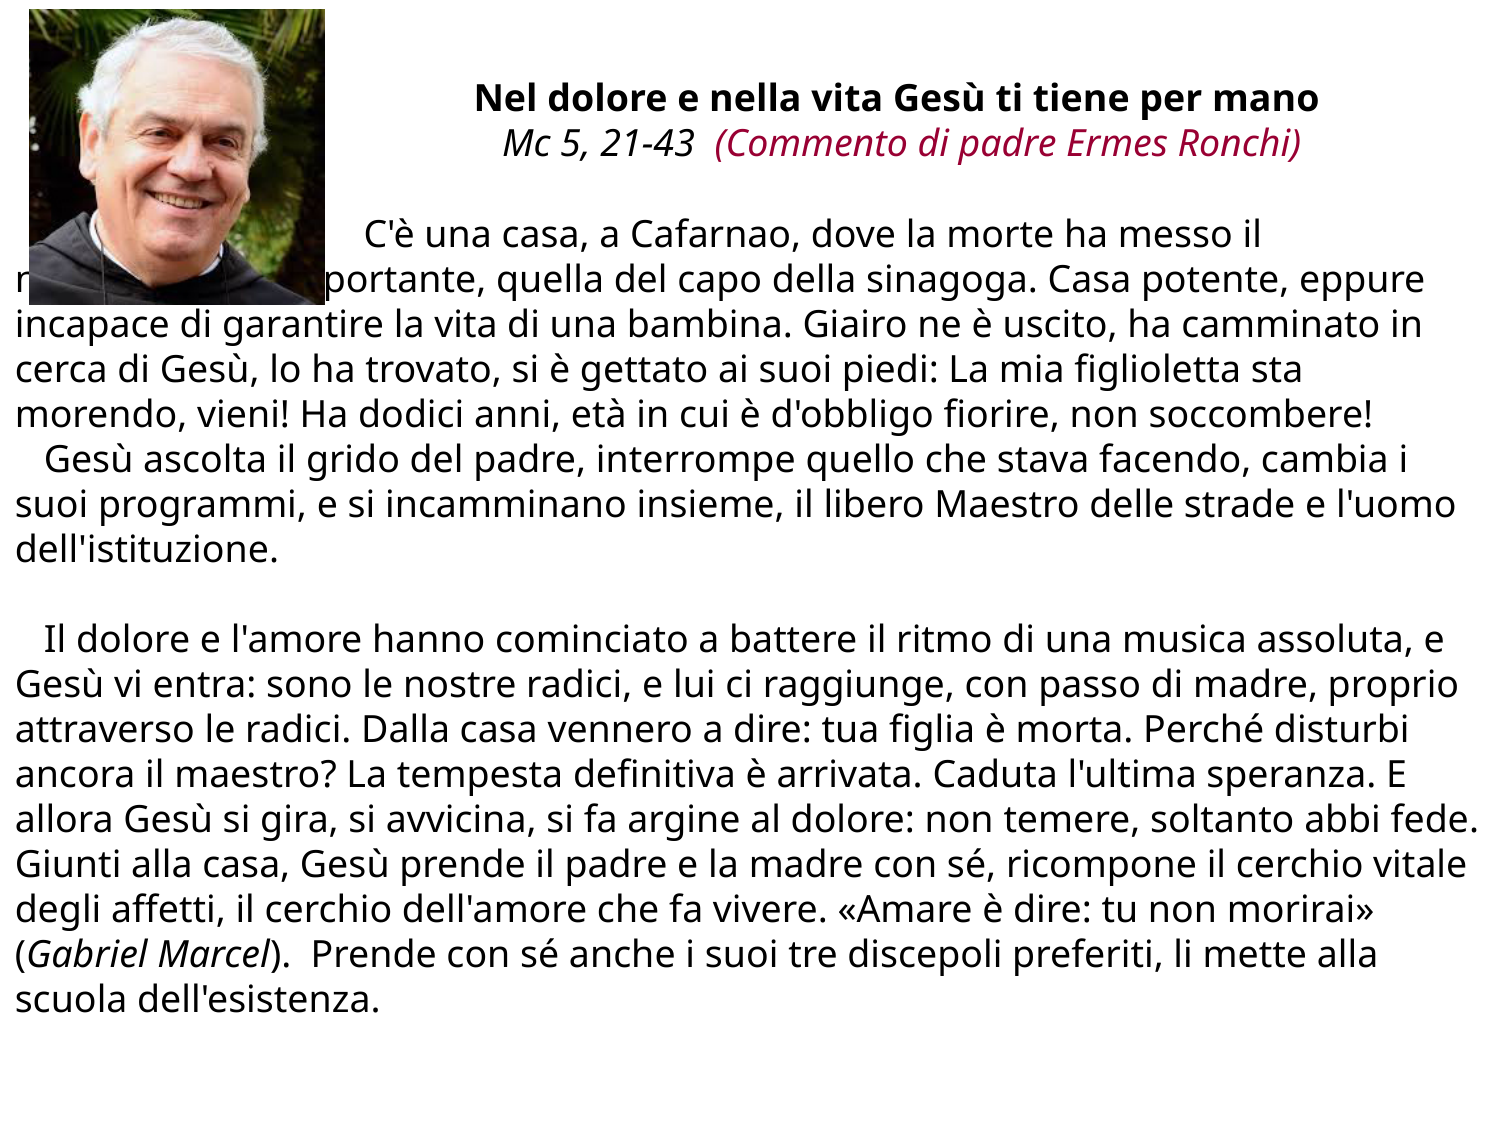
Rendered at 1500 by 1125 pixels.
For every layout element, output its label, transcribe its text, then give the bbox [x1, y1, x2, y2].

text_box C'è una casa, a Cafarnao, dove la morte ha messo il nido; una casa importante, quella del capo della sinagoga. Casa potente, eppure incapace di garantire la vita di una bambina. Giairo ne è uscito, ha camminato in cerca di Gesù, lo ha trovato, si è gettato ai suoi piedi: La mia figlioletta sta morendo, vieni! Ha dodici anni, età in cui è d'obbligo fiorire, non soccombere! Gesù ascolta il grido del padre, interrompe quello che stava facendo, cambia i suoi programmi, e si incamminano insieme, il libero Maestro delle strade e l'uomo dell'istituzione. Il dolore e l'amore hanno cominciato a battere il ritmo di una musica assoluta, e Gesù vi entra: sono le nostre radici, e lui ci raggiunge, con passo di madre, proprio attraverso le radici. Dalla casa vennero a dire: tua figlia è morta. Perché disturbi ancora il maestro? La tempesta definitiva è arrivata. Caduta l'ultima speranza. E allora Gesù si gira, si avvicina, si fa argine al dolore: non temere, soltanto abbi fede. Giunti alla casa, Gesù prende il padre e la madre con sé, ricompone il cerchio vitale degli affetti, il cerchio dell'amore che fa vivere. «Amare è dire: tu non morirai» (Gabriel Marcel). Prende con sé anche i suoi tre discepoli preferiti, li mette alla scuola dell'esistenza. [0, 801, 1500, 1028]
picture [29, 9, 325, 305]
text_box C'è una casa, a Cafarnao, dove la morte ha messo il nido; una casa importante, quella del capo della sinagoga. Casa potente, eppure incapace di garantire la vita di una bambina. Giairo ne è uscito, ha camminato in cerca di Gesù, lo ha trovato, si è gettato ai suoi piedi: La mia figlioletta sta morendo, vieni! Ha dodici anni, età in cui è d'obbligo fiorire, non soccombere! Gesù ascolta il grido del padre, interrompe quello che stava facendo, cambia i suoi programmi, e si incamminano insieme, il libero Maestro delle strade e l'uomo dell'istituzione. Il dolore e l'amore hanno cominciato a battere il ritmo di una musica assoluta, e Gesù vi entra: sono le nostre radici, e lui ci raggiunge, con passo di madre, proprio attraverso le radici. Dalla casa vennero a dire: tua figlia è morta. Perché disturbi ancora il maestro? La tempesta definitiva è arrivata. Caduta l'ultima speranza. E allora Gesù si gira, si avvicina, si fa argine al dolore: non temere, soltanto abbi fede. Giunti alla casa, Gesù prende il padre e la madre con sé, ricompone il cerchio vitale degli affetti, il cerchio dell'amore che fa vivere. «Amare è dire: tu non morirai» (Gabriel Marcel). Prende con sé anche i suoi tre discepoli preferiti, li mette alla scuola dell'esistenza. [0, 202, 1500, 799]
text_box Nel dolore e nella vita Gesù ti tiene per mano Mc 5, 21-43 (Commento di padre Ermes Ronchi) [325, 66, 1484, 172]
